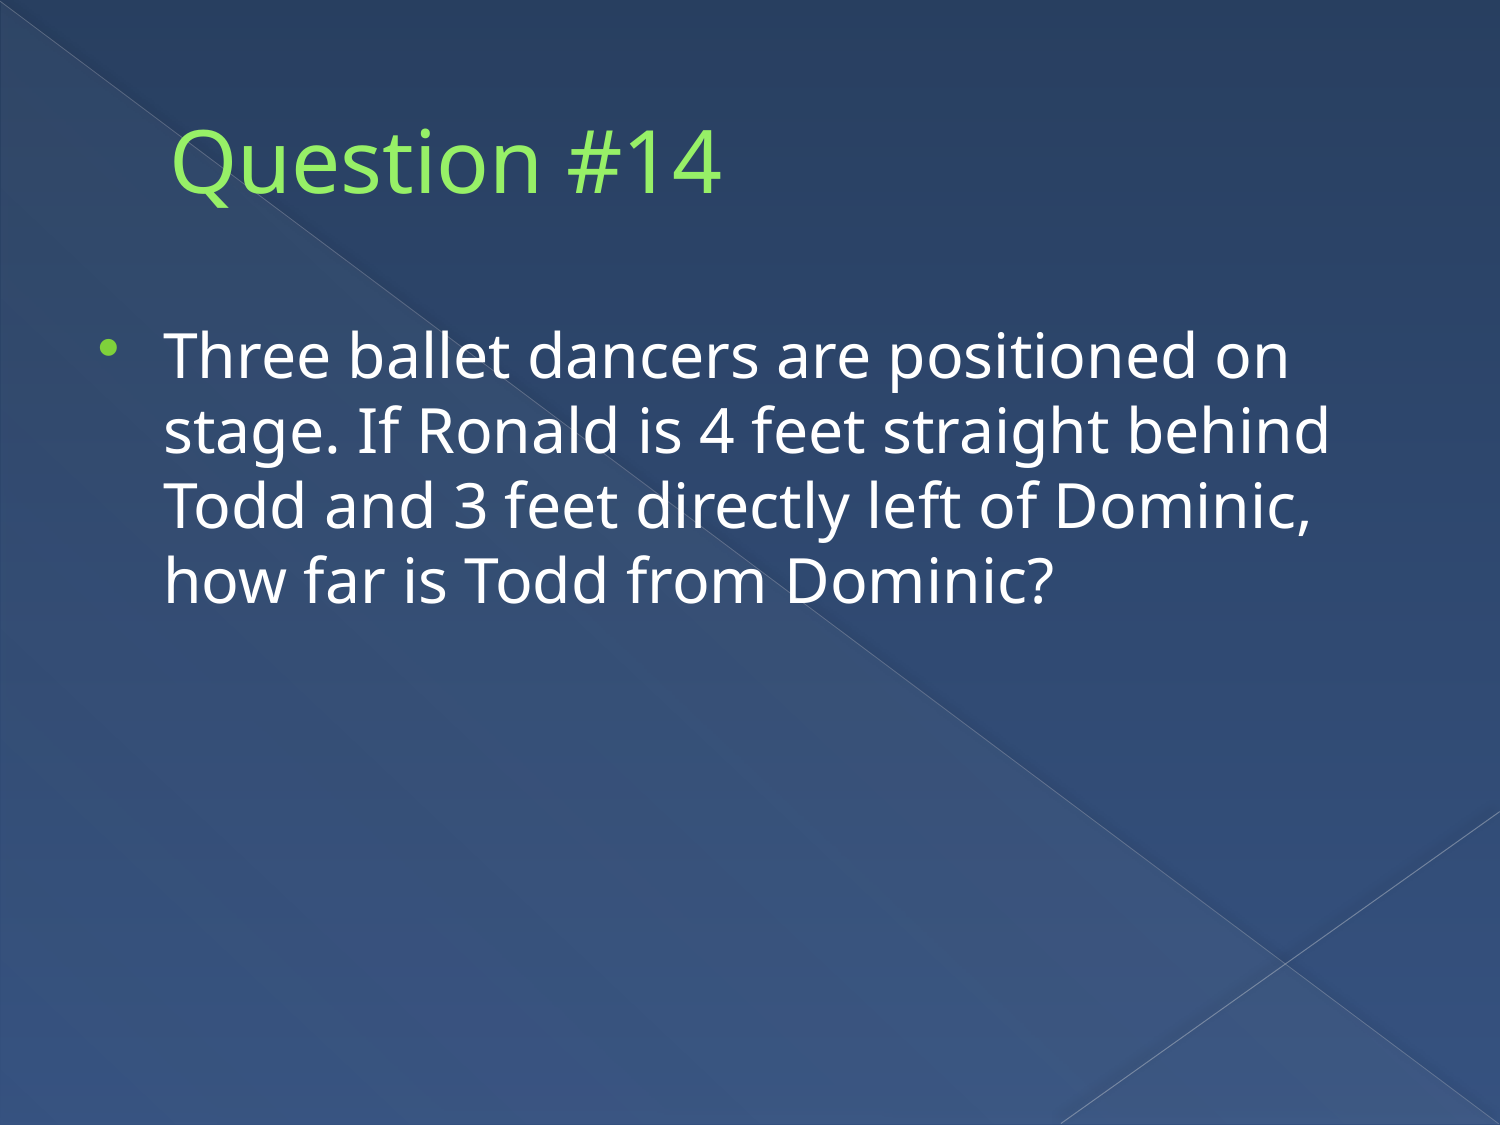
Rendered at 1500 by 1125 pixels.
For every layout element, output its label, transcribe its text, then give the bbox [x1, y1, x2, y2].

list Three ballet dancers are positioned on stage. If Ronald is 4 feet straight behind Todd and 3 feet directly left of Dominic, how far is Todd from Dominic? [75, 308, 1425, 1059]
title Question #14 [75, 43, 1425, 274]
